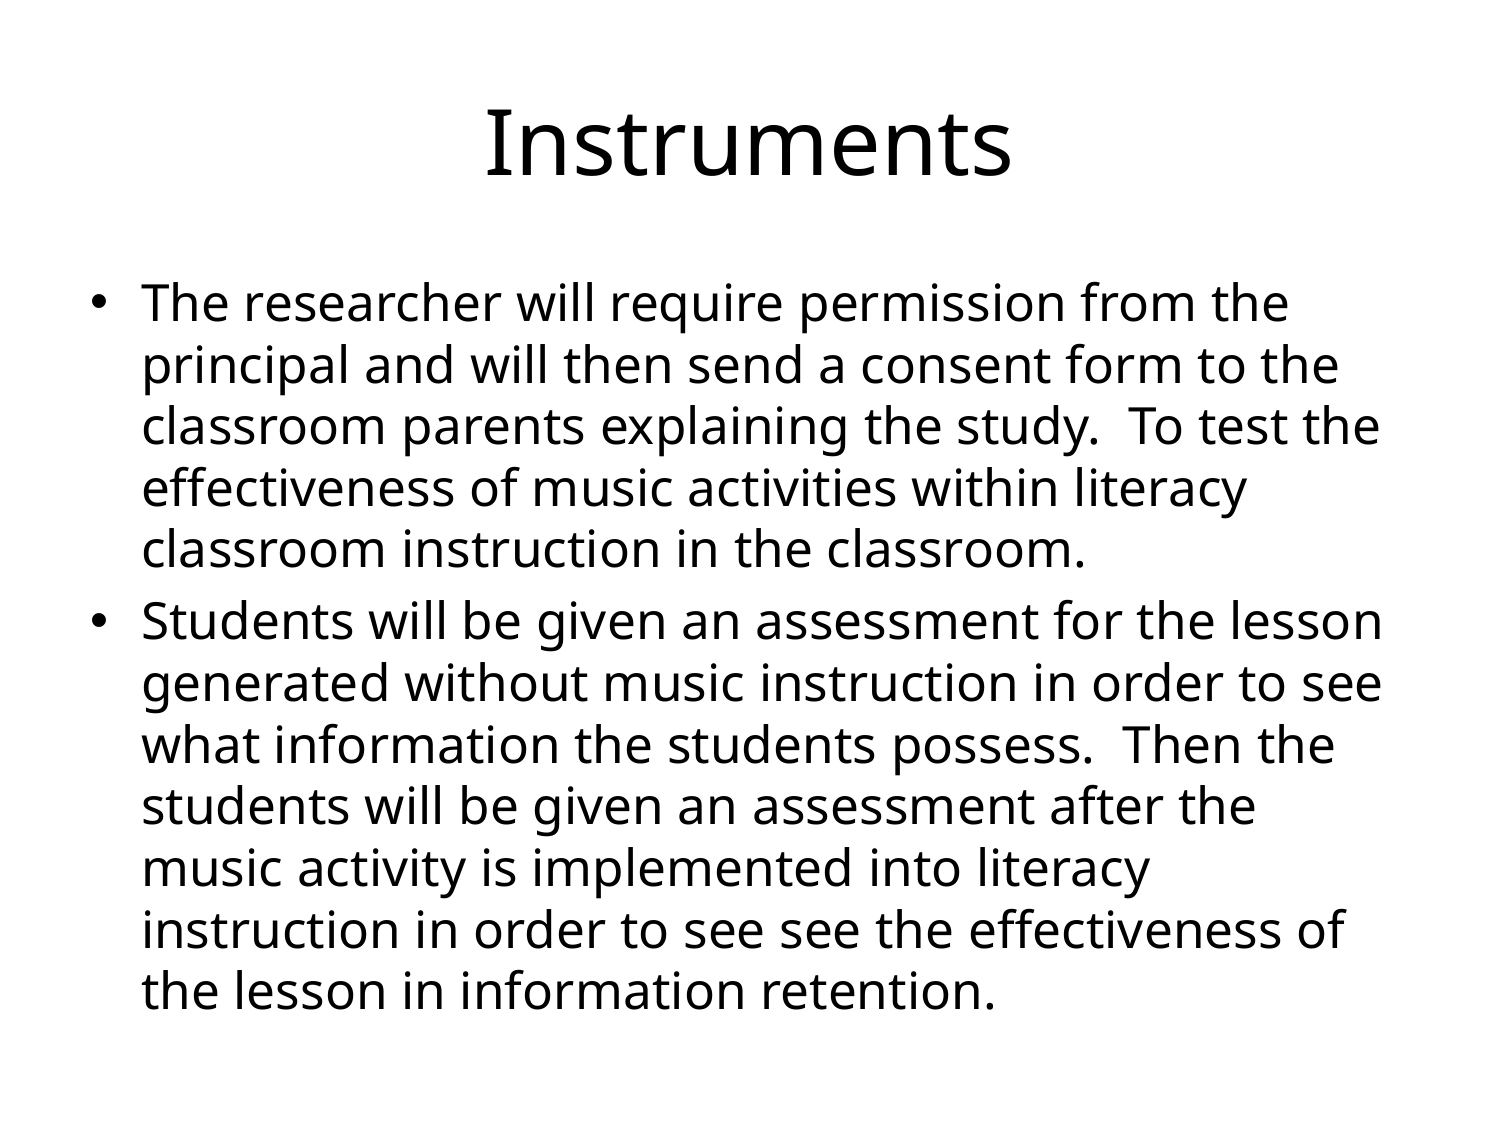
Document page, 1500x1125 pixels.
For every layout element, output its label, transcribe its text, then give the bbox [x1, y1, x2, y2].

title Instruments [75, 45, 1425, 233]
list The researcher will require permission from the principal and will then send a consent form to the classroom parents explaining the study. To test the effectiveness of music activities within literacy classroom instruction in the classroom. Students will be given an assessment for the lesson generated without music instruction in order to see what information the students possess. Then the students will be given an assessment after the music activity is implemented into literacy instruction in order to see see the effectiveness of the lesson in information retention. [75, 262, 1425, 1087]
